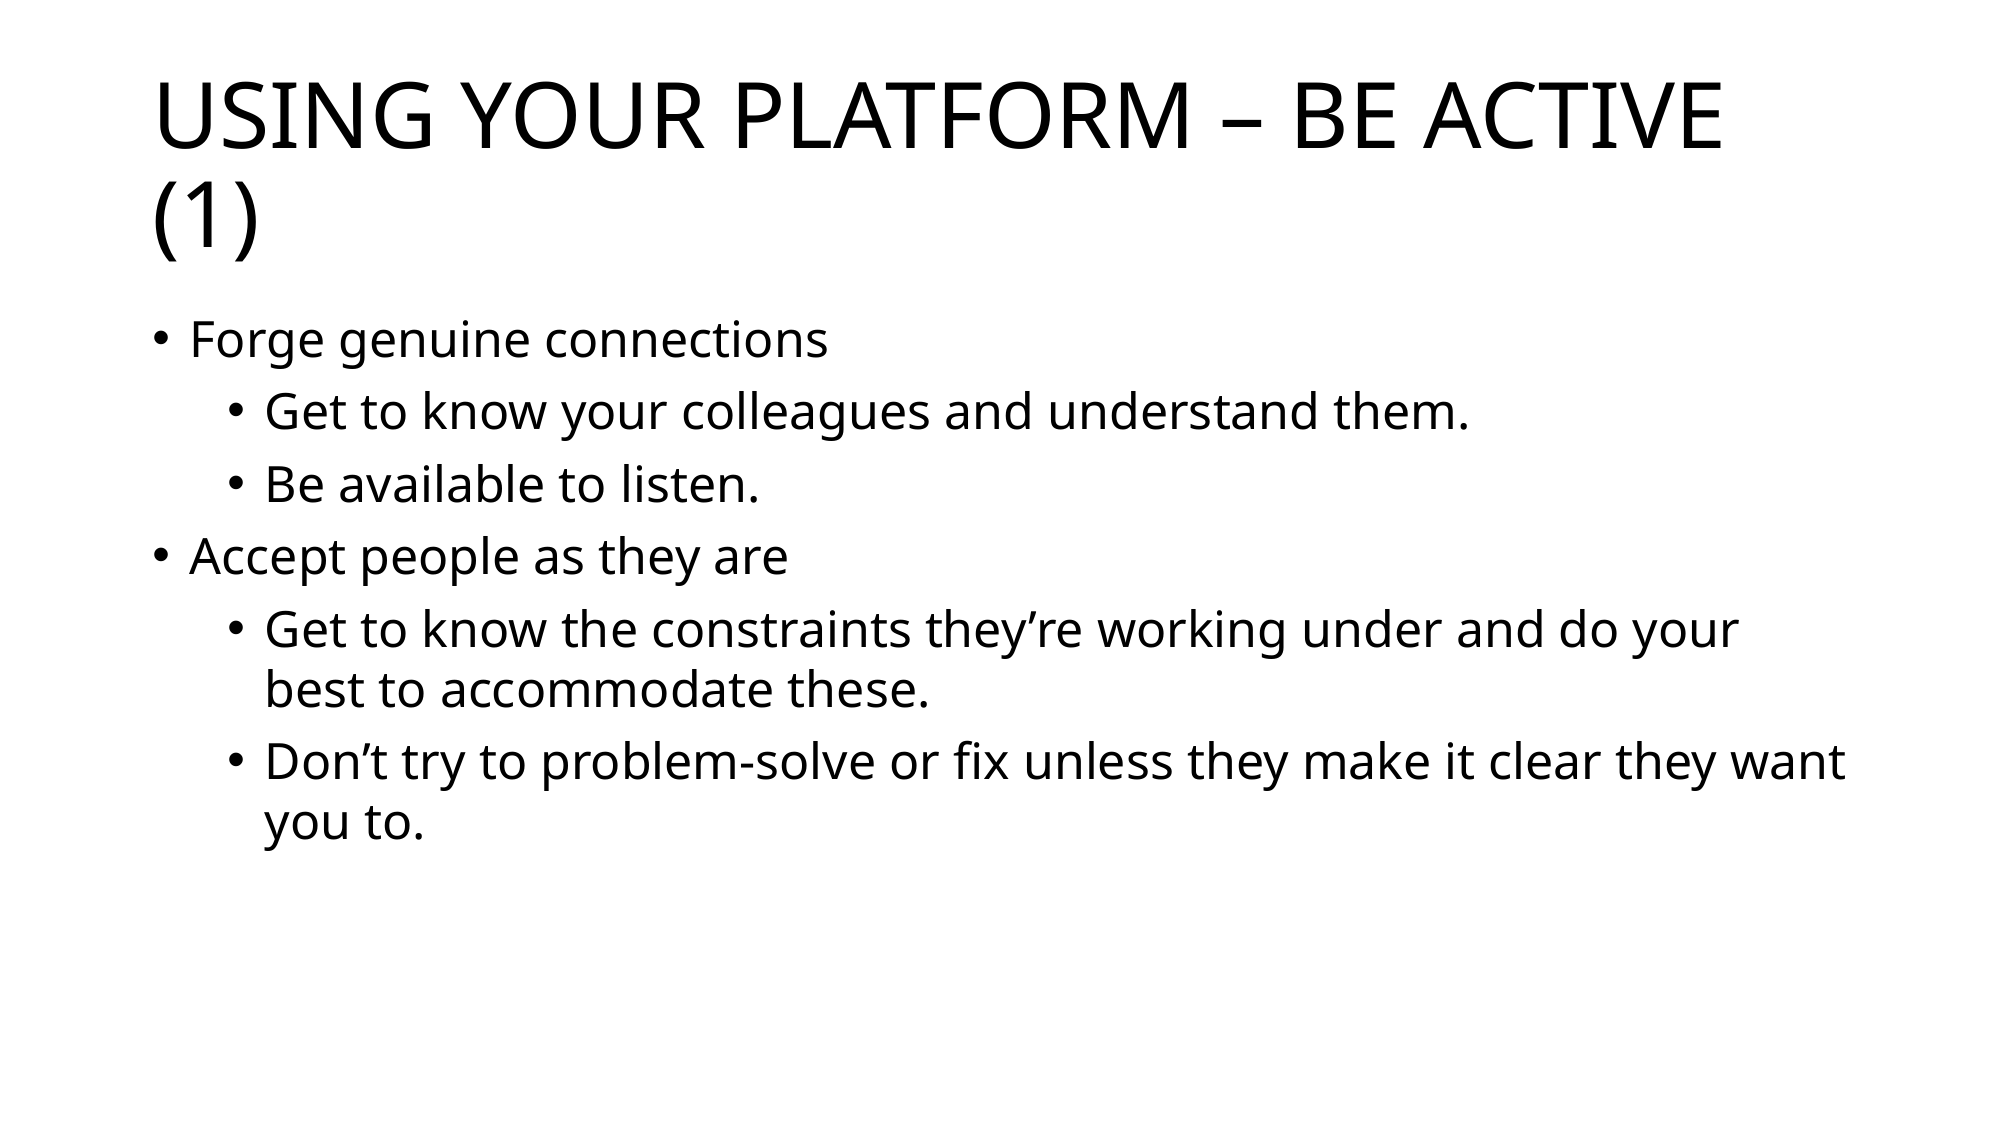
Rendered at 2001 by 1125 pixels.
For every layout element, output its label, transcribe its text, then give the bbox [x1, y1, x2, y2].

title USING YOUR PLATFORM – BE ACTIVE (1) [137, 59, 1863, 278]
list Forge genuine connections Get to know your colleagues and understand them. Be available to listen. Accept people as they are Get to know the constraints they’re working under and do your best to accommodate these. Don’t try to problem-solve or fix unless they make it clear they want you to. [137, 299, 1863, 1034]
